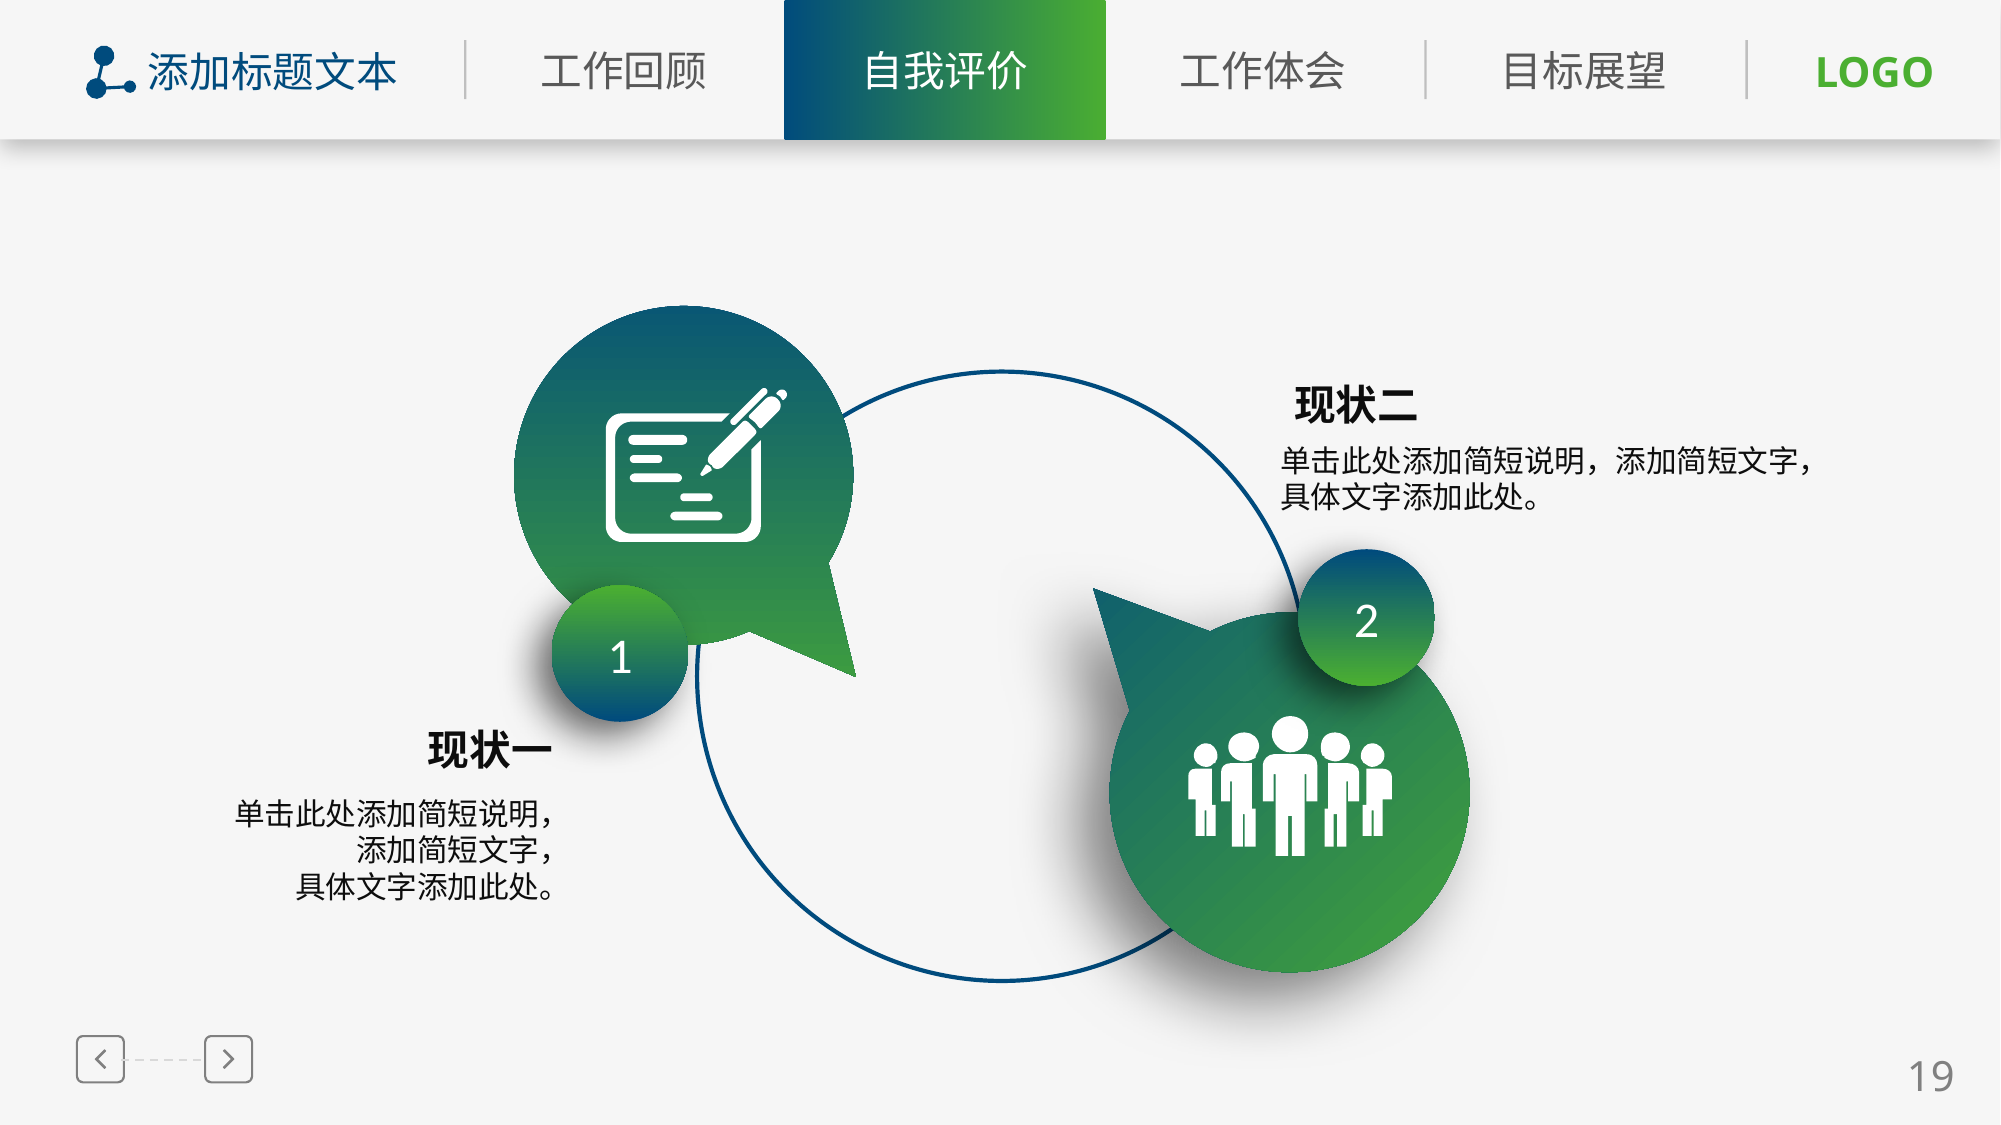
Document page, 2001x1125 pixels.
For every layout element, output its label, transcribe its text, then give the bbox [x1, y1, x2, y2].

text_box [1324, 763, 1360, 847]
text_box 单击此处添加简短说明，添加简短文字， 具体文字添加此处。 [1265, 434, 1845, 523]
text_box [705, 369, 1286, 984]
text_box [1320, 732, 1350, 762]
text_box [92, 38, 429, 105]
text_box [540, 285, 896, 747]
text_box [1362, 768, 1392, 836]
text_box [1262, 754, 1318, 856]
text_box [1091, 586, 1472, 975]
text_box [1360, 743, 1385, 767]
text_box 2 [1296, 547, 1437, 688]
text_box [1221, 763, 1256, 847]
text_box 单击此处添加简短说明，添加简短文字， 具体文字添加此处。 [207, 787, 585, 912]
text_box [1228, 732, 1260, 762]
text_box 现状二 [1279, 371, 1435, 434]
text_box [1271, 716, 1309, 753]
text_box [1193, 743, 1218, 767]
text_box 现状一 [412, 716, 568, 781]
text_box [1188, 768, 1216, 836]
